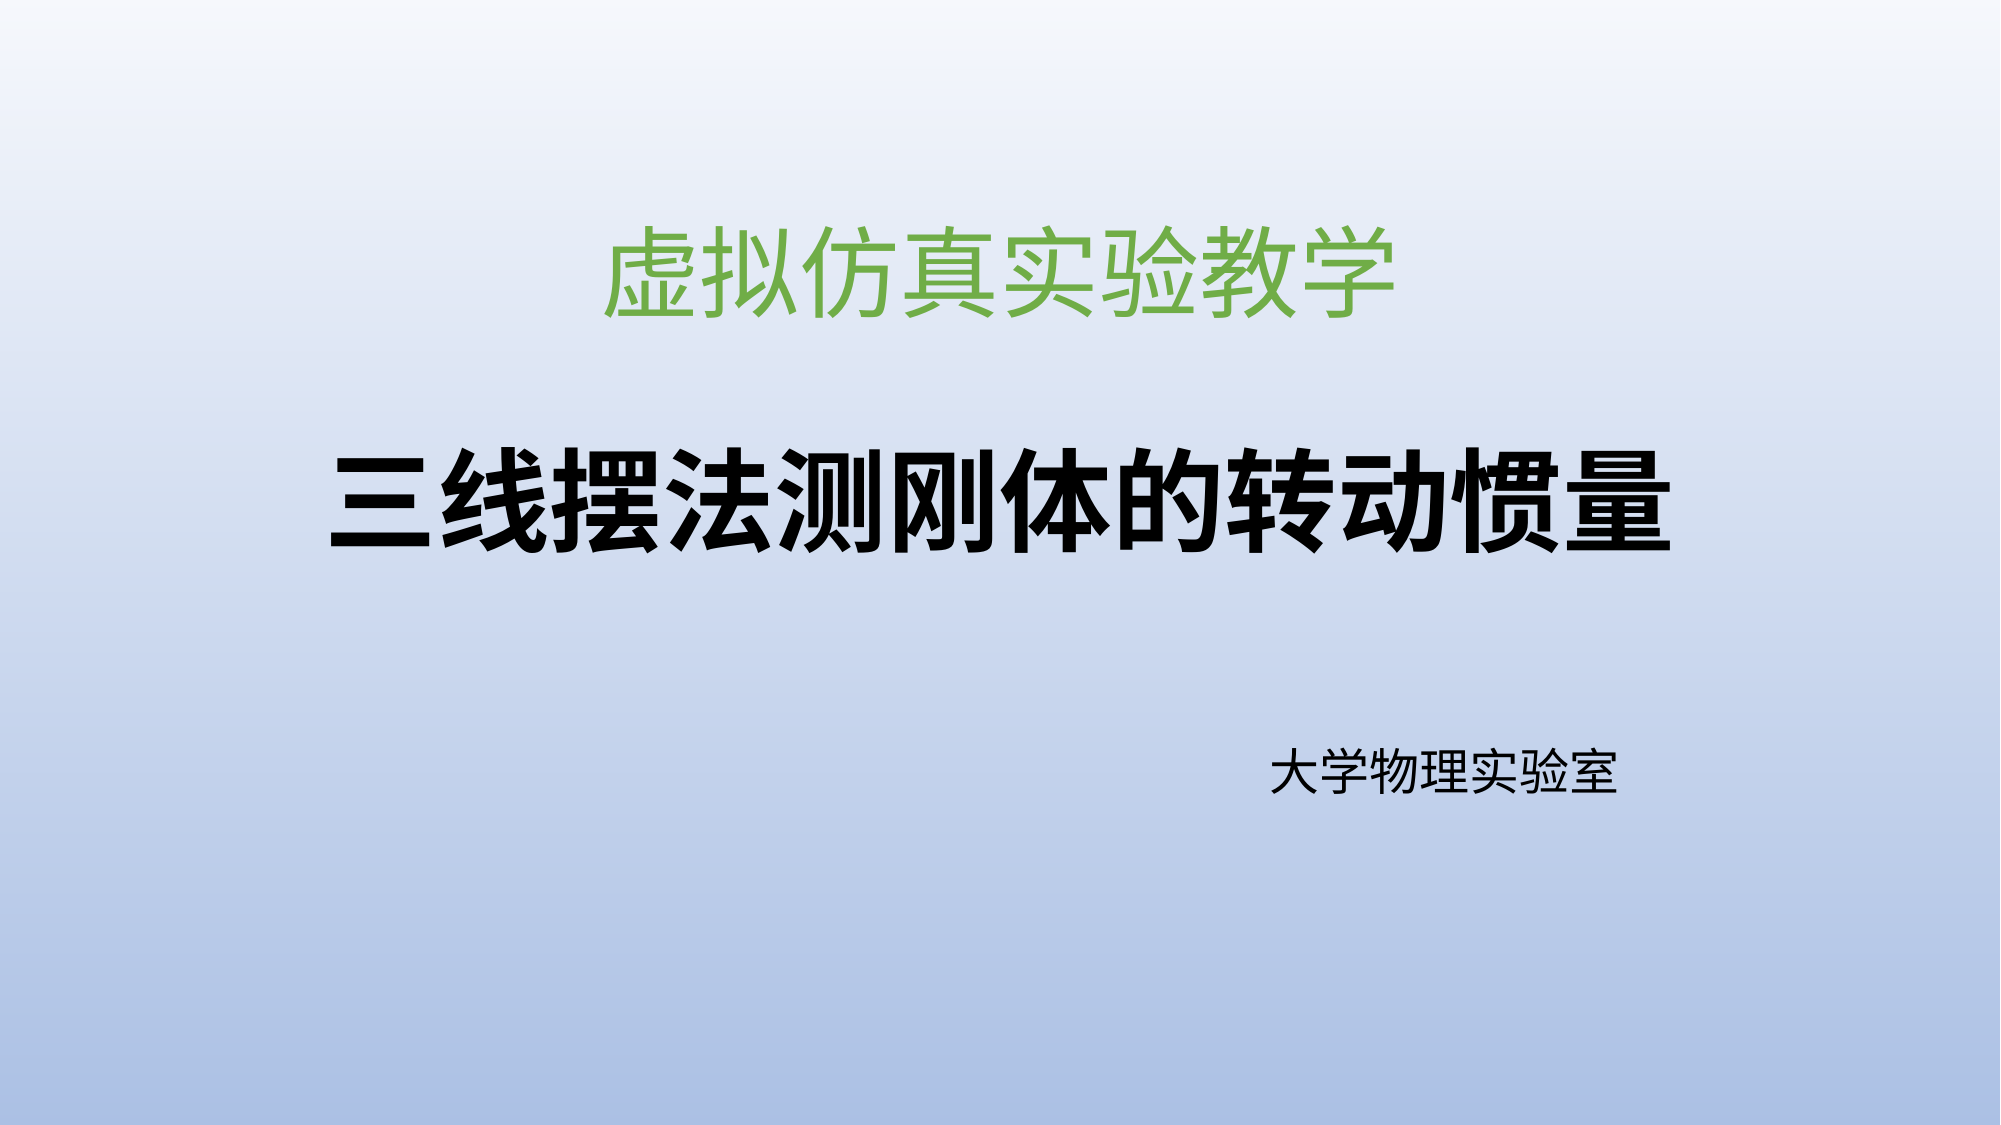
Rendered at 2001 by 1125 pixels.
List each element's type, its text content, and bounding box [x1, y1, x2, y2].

title 三线摆法测刚体的转动惯量 [249, 184, 1750, 576]
text_box 虚拟仿真实验教学 [585, 202, 1415, 338]
subtitle 大学物理实验室 [955, 739, 1934, 1012]
